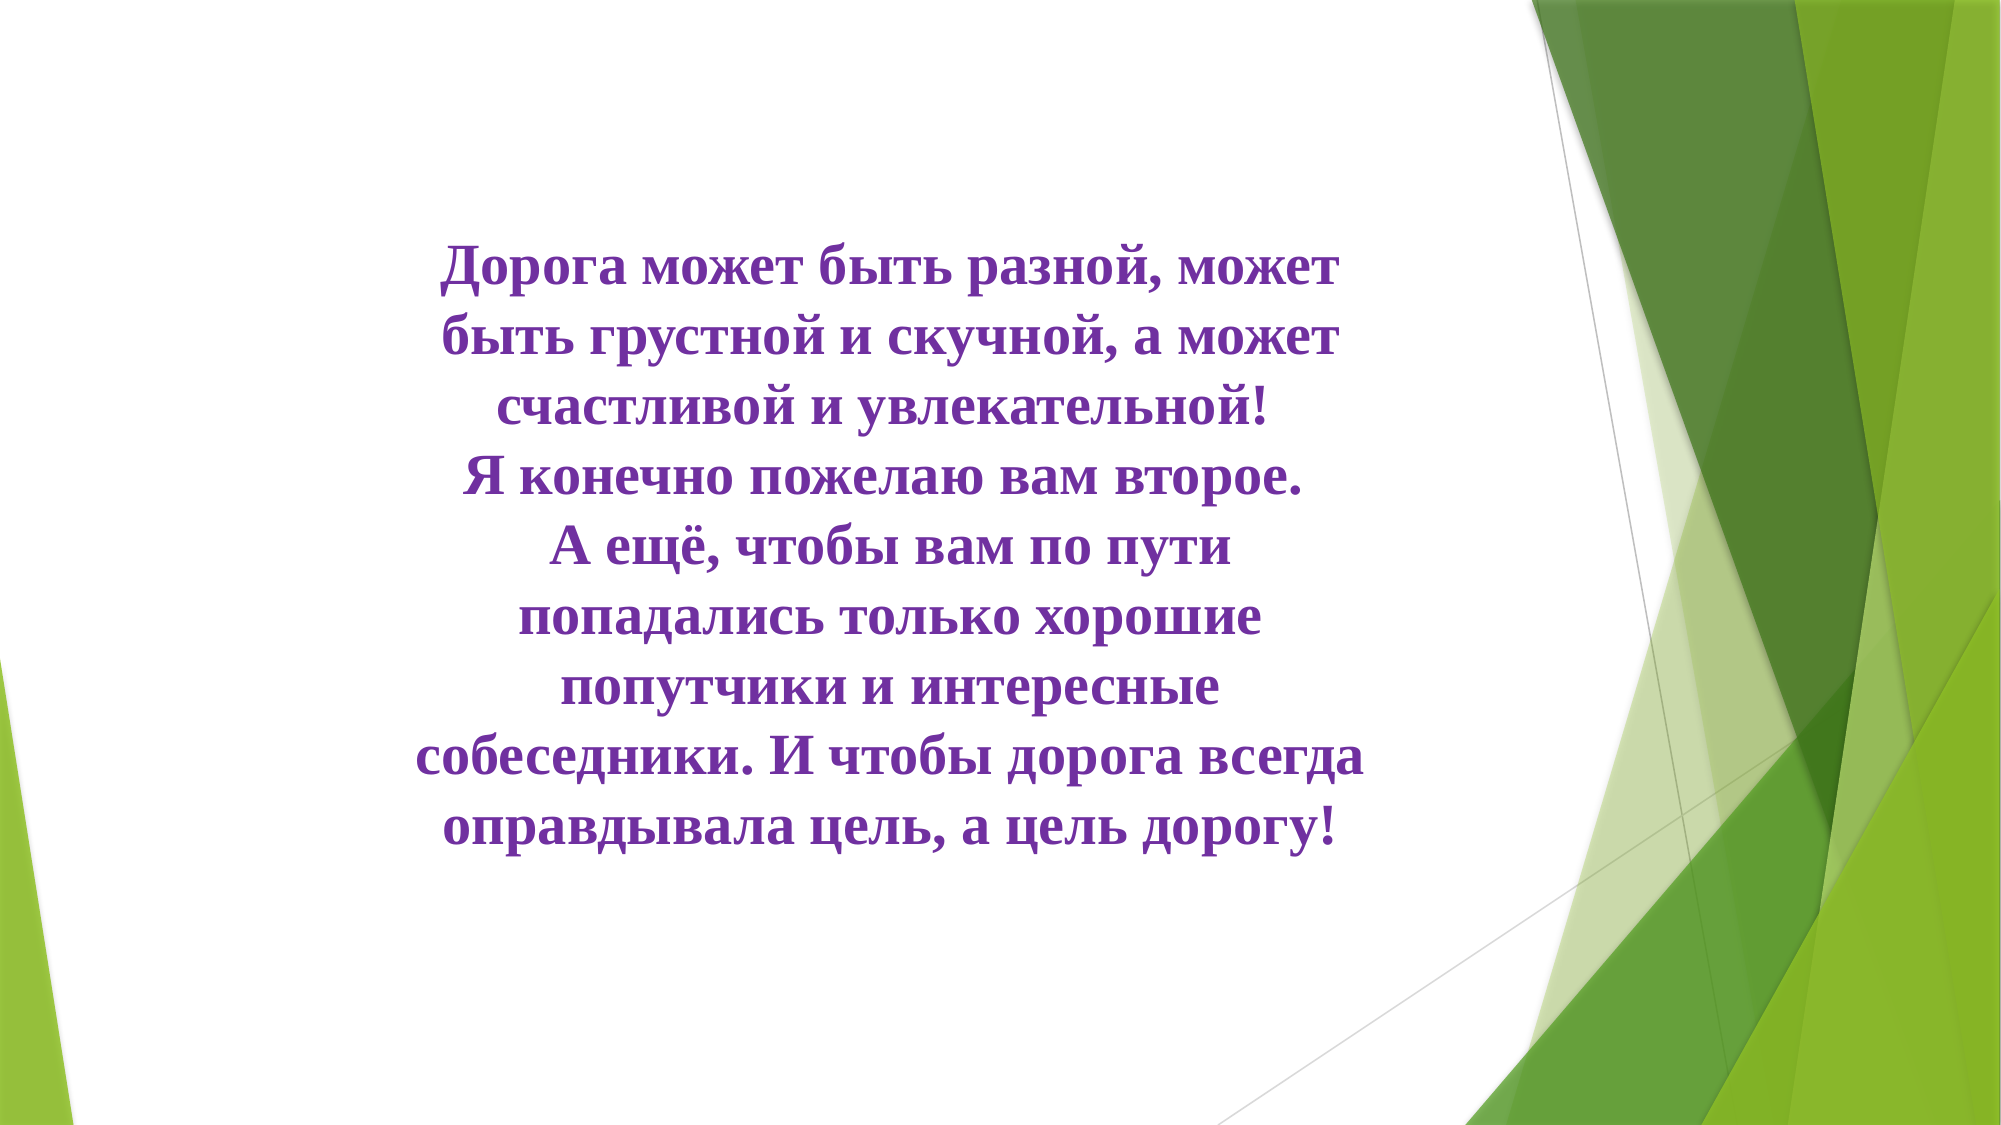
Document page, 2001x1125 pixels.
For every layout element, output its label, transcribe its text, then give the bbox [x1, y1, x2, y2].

text_box Дорога может быть разной, может быть грустной и скучной, а может счастливой и увлекательной! Я конечно пожелаю вам второе. А ещё, чтобы вам по пути попадались только хорошие попутчики и интересные собеседники. И чтобы дорога всегда оправдывала цель, а цель дорогу! [390, 219, 1391, 864]
